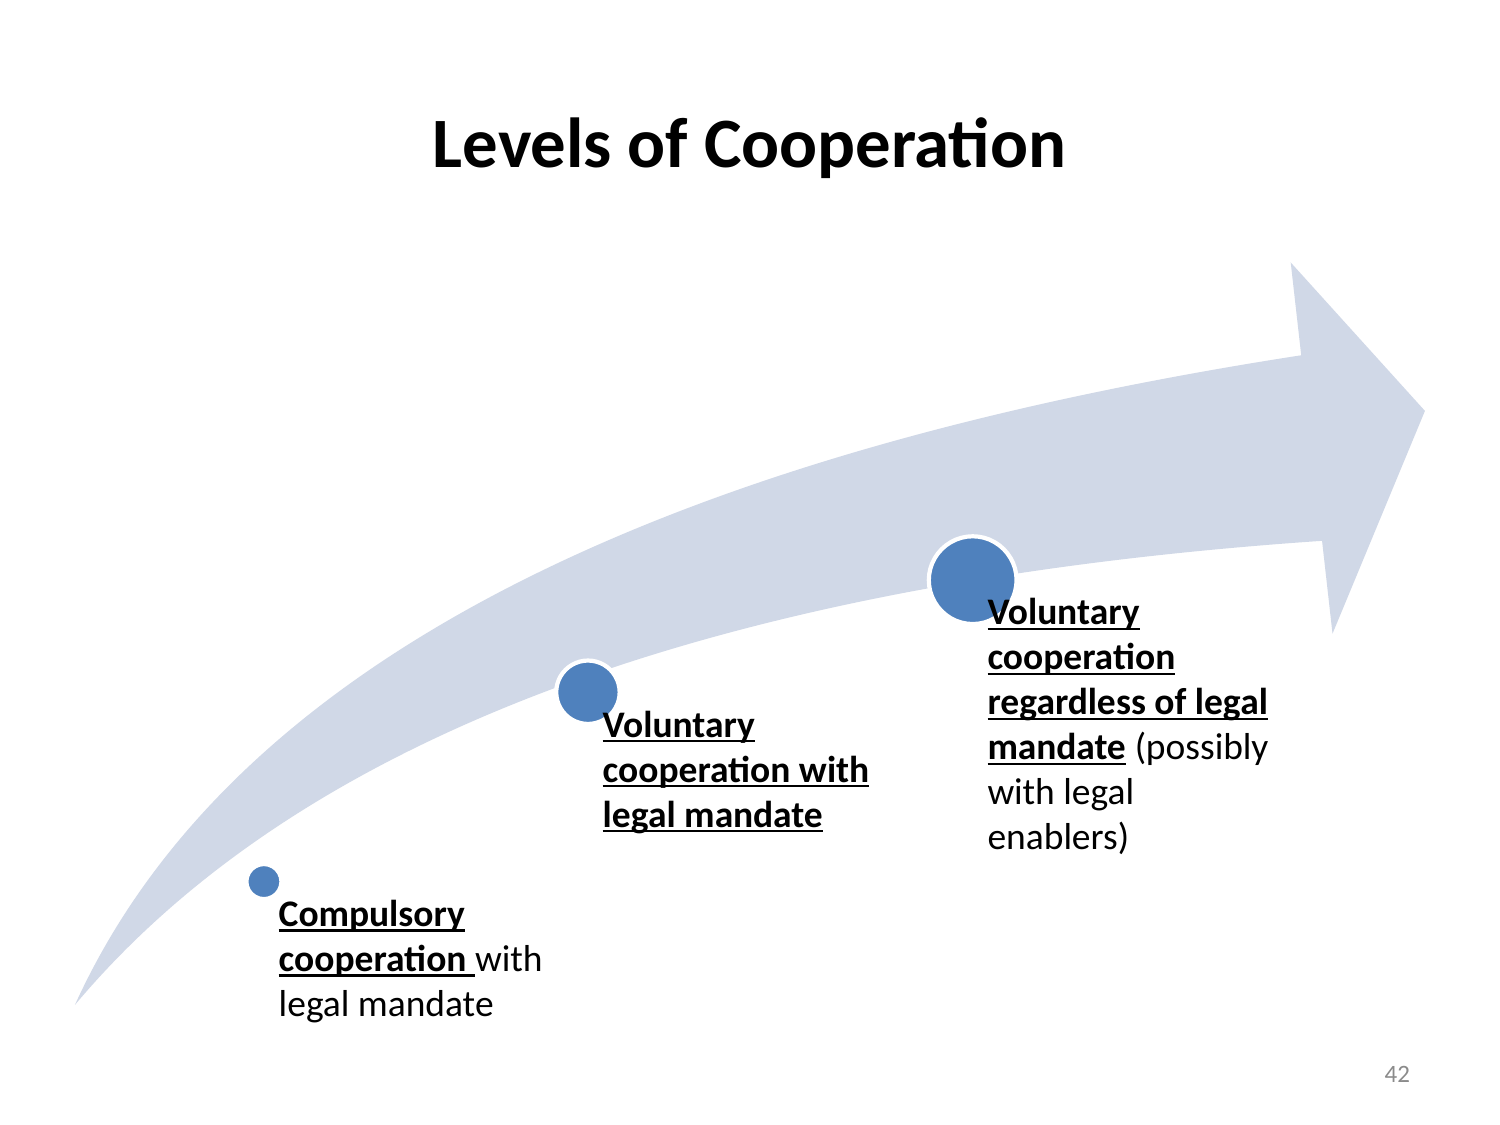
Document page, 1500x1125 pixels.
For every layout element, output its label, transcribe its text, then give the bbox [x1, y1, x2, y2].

slide_number 42 [1074, 1042, 1425, 1103]
title Levels of Cooperation [75, 45, 1425, 233]
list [74, 262, 1426, 1006]
